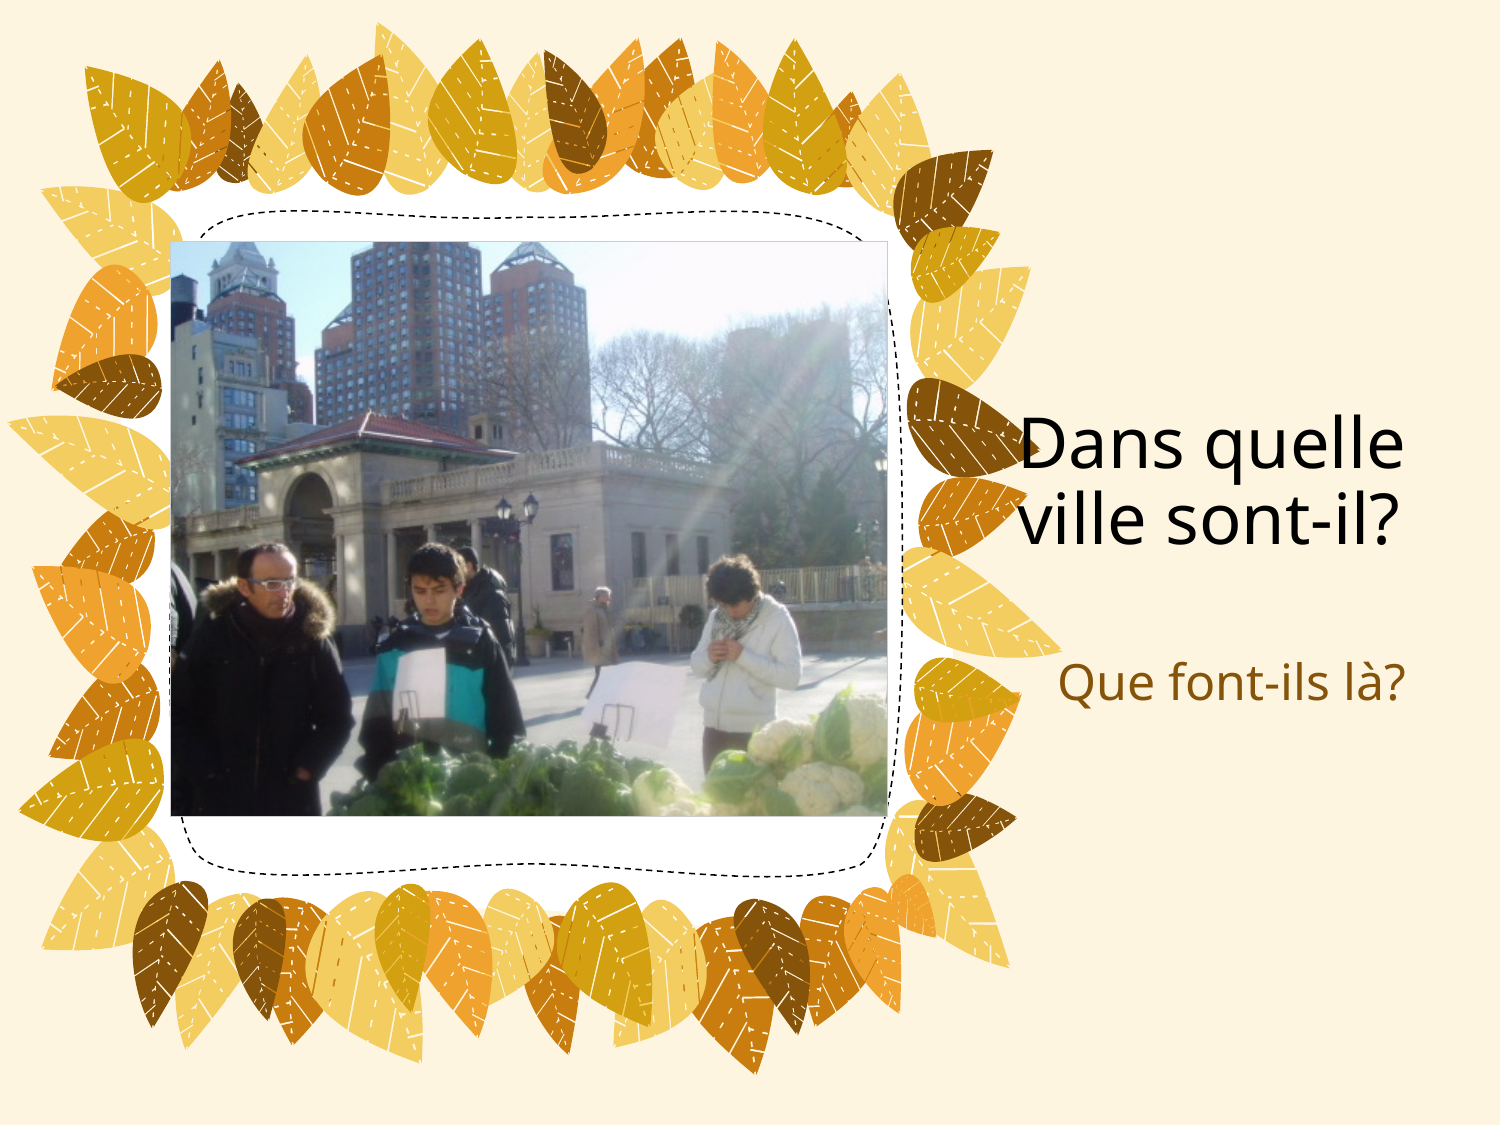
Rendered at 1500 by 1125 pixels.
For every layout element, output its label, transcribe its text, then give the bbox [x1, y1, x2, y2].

title Dans quelle ville sont-il? [1009, 313, 1500, 653]
picture [170, 240, 888, 817]
list Que font-ils là? [1049, 649, 1454, 951]
